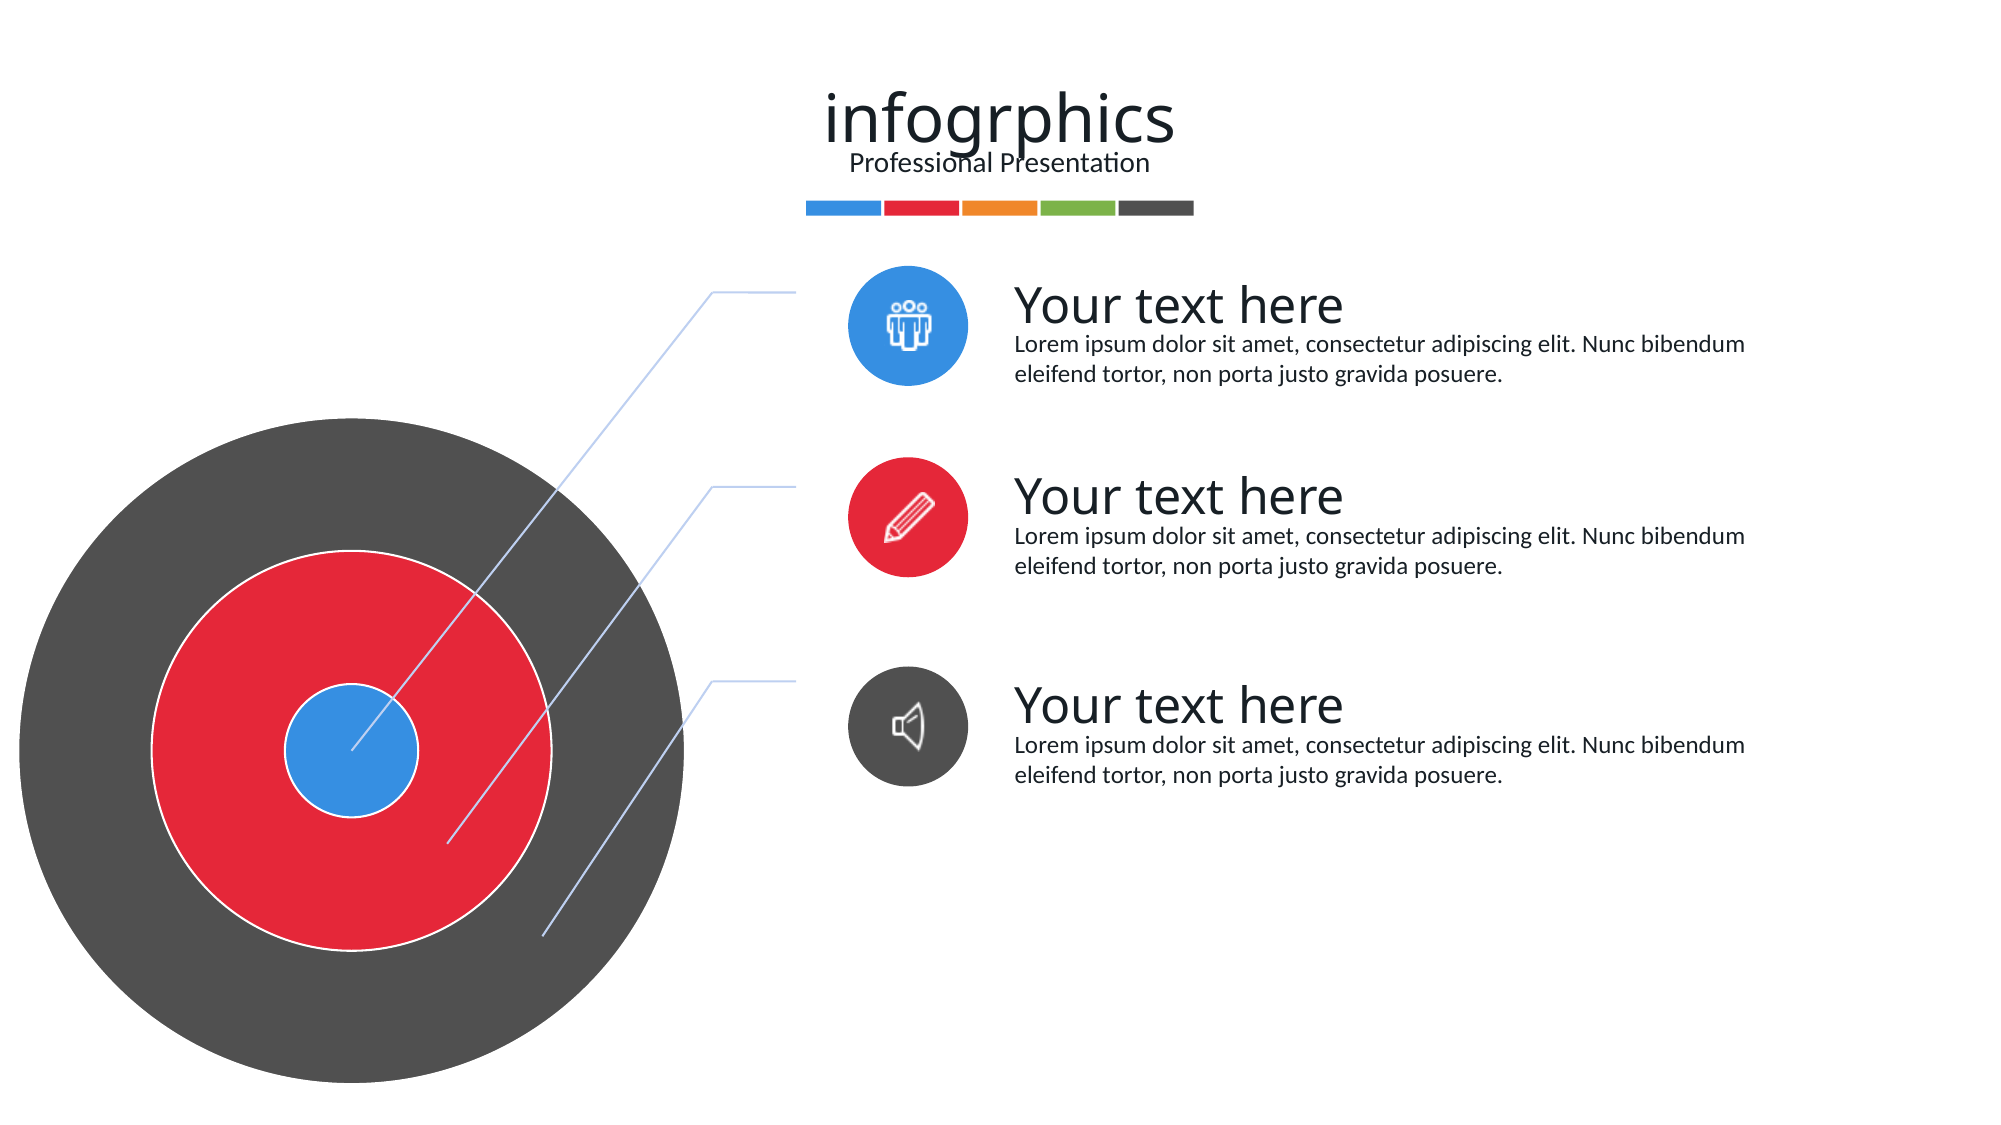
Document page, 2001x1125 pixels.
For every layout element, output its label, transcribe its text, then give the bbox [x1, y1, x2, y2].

text_box Your text here [1241, 666, 1808, 742]
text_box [0, 195, 1241, 1085]
picture [884, 492, 935, 543]
text_box Lorem ipsum dolor sit amet, consectetur adipiscing elit. Nunc bibendum eleifend tortor, non porta justo gravida posuere. [1241, 532, 1808, 587]
text_box Lorem ipsum dolor sit amet, consectetur adipiscing elit. Nunc bibendum eleifend tortor, non porta justo gravida posuere. [1241, 341, 1808, 396]
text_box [0, 68, 2000, 216]
picture [884, 300, 935, 351]
text_box Lorem ipsum dolor sit amet, consectetur adipiscing elit. Nunc bibendum eleifend tortor, non porta justo gravida posuere. [1241, 742, 1808, 796]
text_box Your text here [1241, 457, 1808, 532]
picture [883, 701, 934, 752]
text_box Your text here [1241, 265, 1808, 341]
